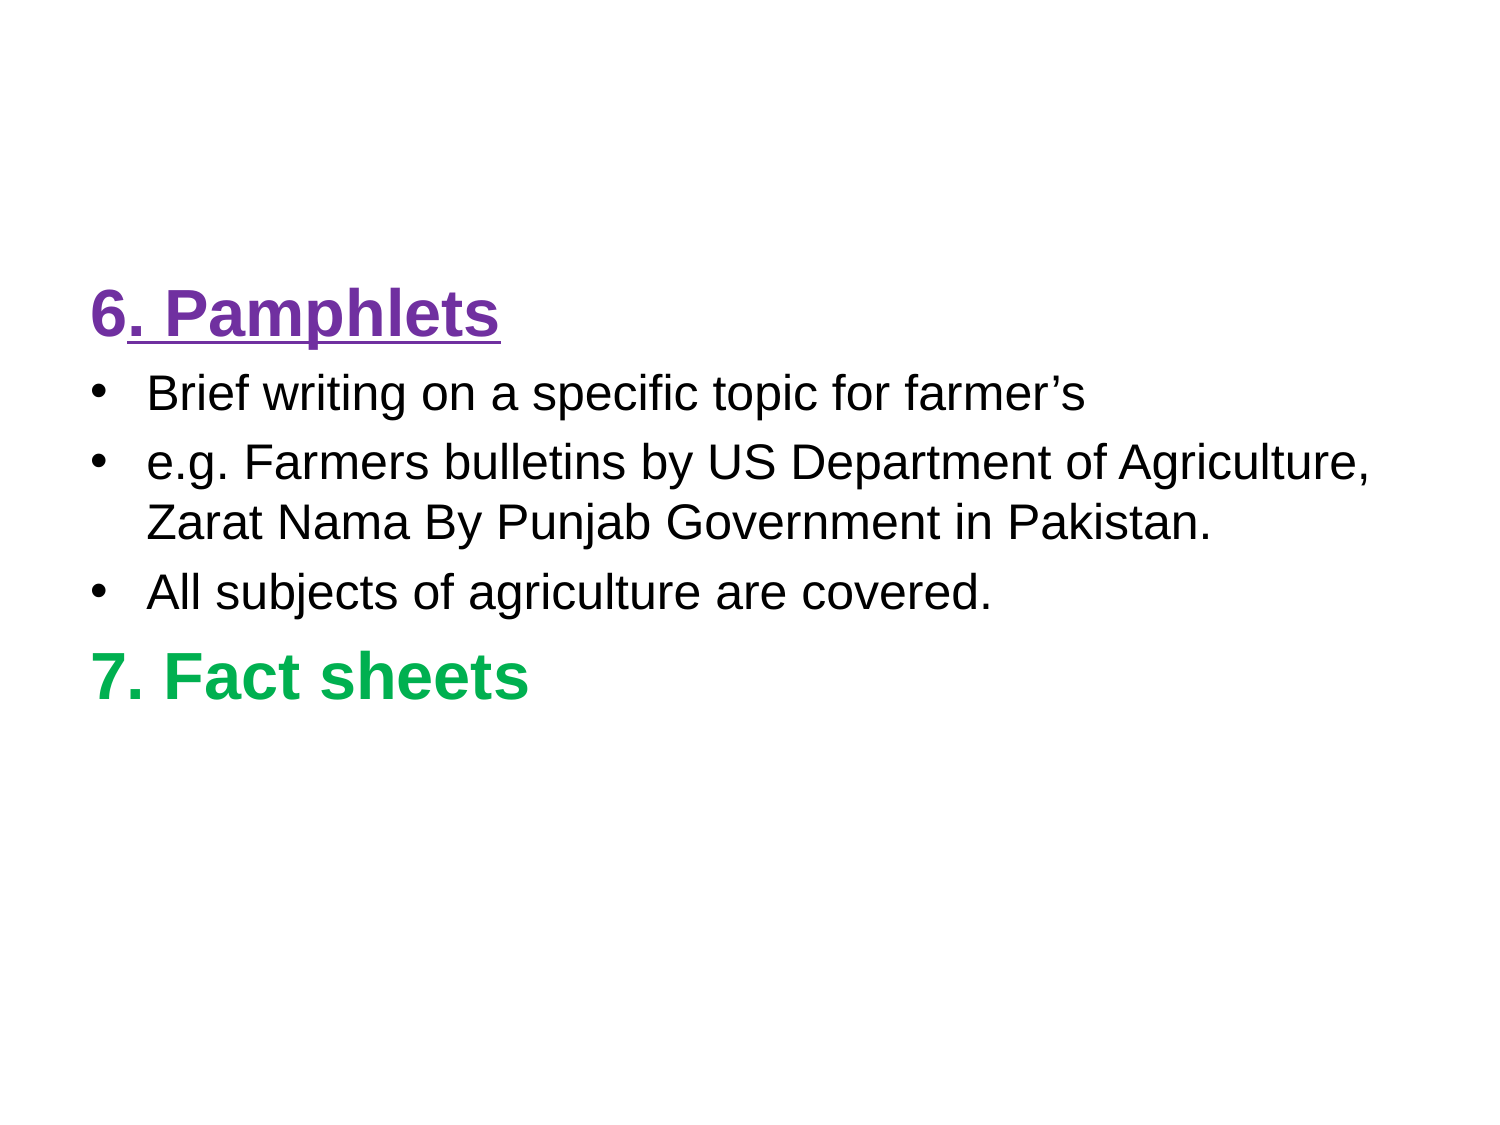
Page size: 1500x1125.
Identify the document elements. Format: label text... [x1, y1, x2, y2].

list 6. Pamphlets Brief writing on a specific topic for farmer’s e.g. Farmers bulletins by US Department of Agriculture, Zarat Nama By Punjab Government in Pakistan. All subjects of agriculture are covered. 7. Fact sheets [75, 262, 1425, 1005]
